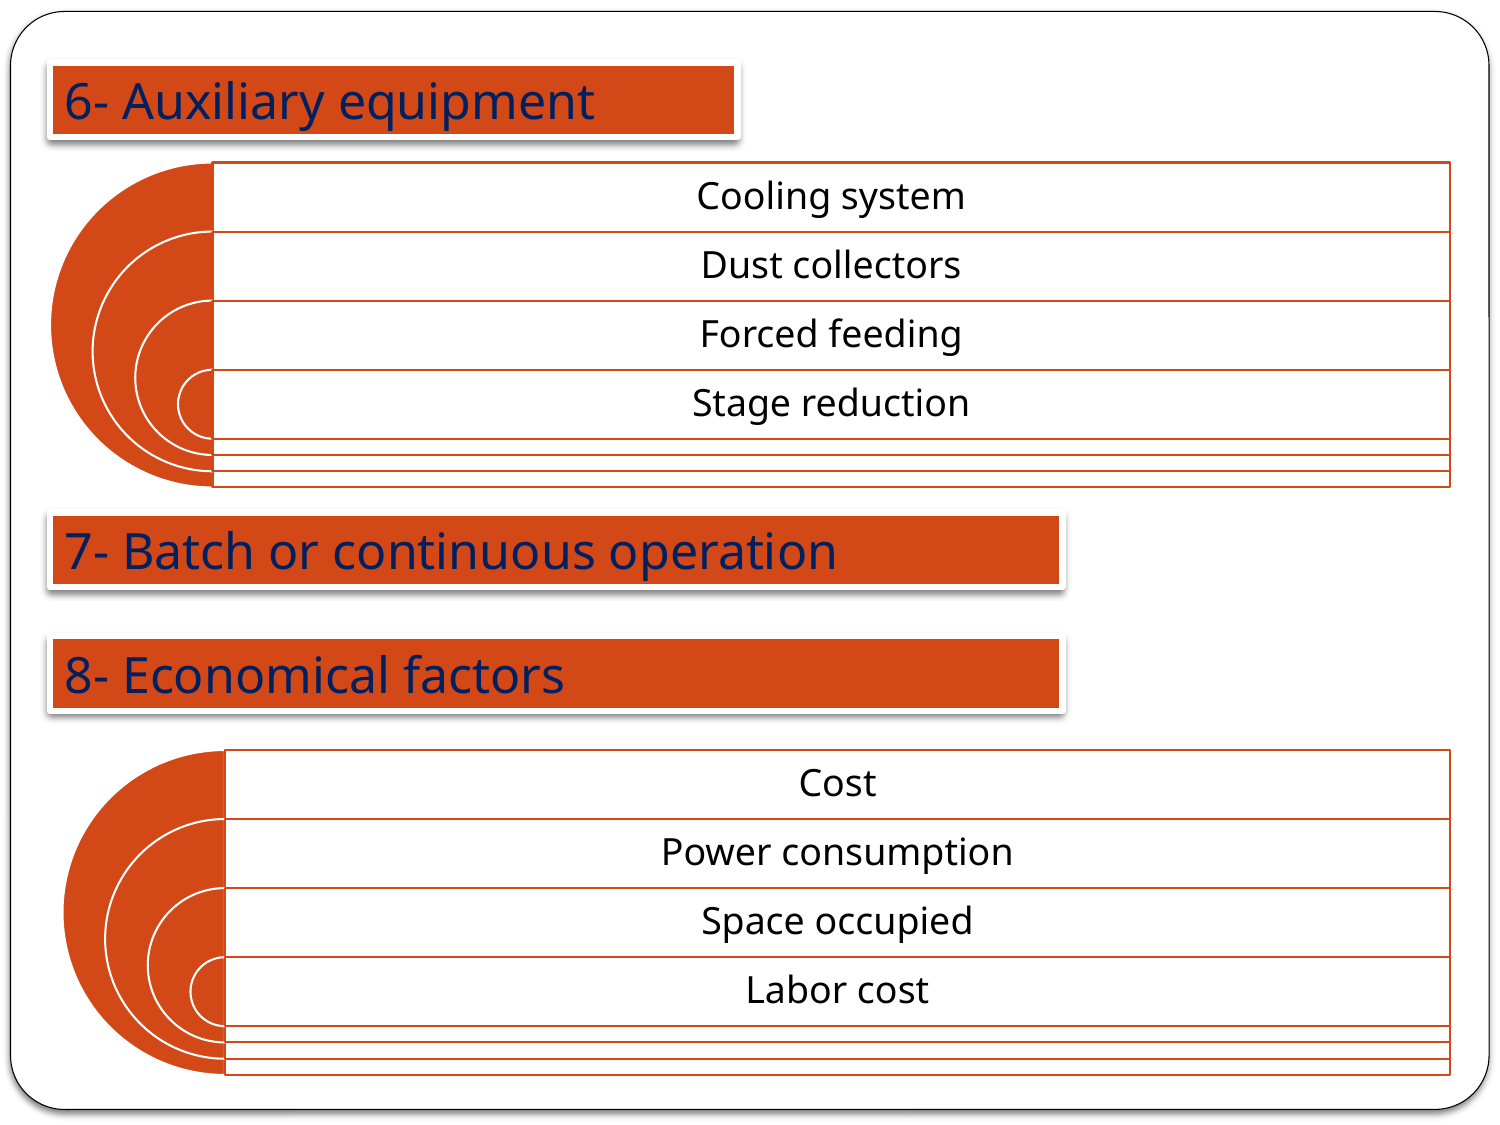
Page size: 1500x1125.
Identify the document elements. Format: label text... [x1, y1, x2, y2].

text_box 8- Economical factors [47, 633, 1066, 714]
text_box 7- Batch or continuous operation [47, 509, 1066, 590]
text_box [62, 749, 1451, 1076]
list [49, 162, 1451, 488]
text_box 6- Auxiliary equipment [47, 59, 741, 140]
